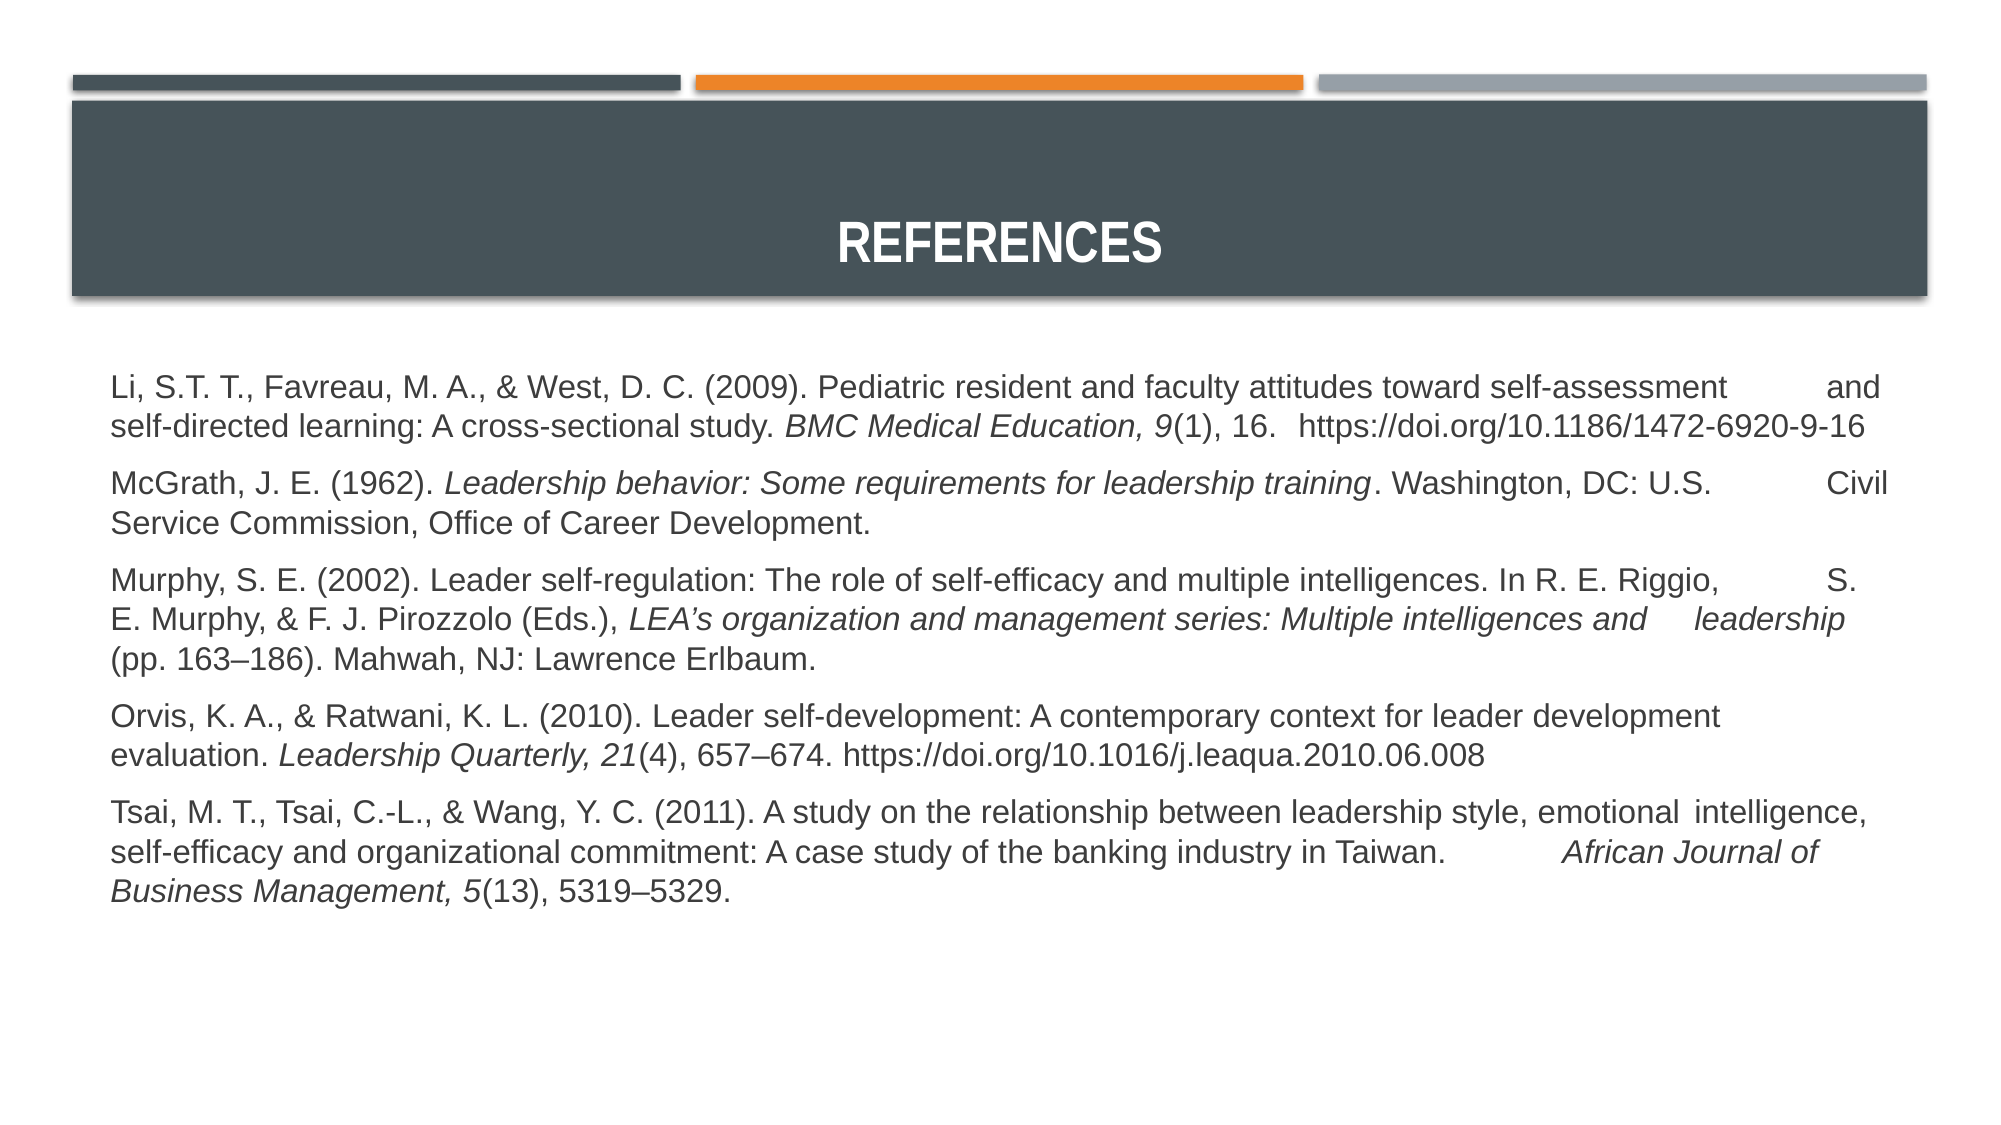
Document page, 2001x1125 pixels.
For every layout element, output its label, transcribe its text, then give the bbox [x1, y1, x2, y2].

list Li, S.T. T., Favreau, M. A., & West, D. C. (2009). Pediatric resident and faculty attitudes toward self-assessment and self-directed learning: A cross-sectional study. BMC Medical Education, 9(1), 16. https://doi.org/10.1186/1472-6920-9-16 McGrath, J. E. (1962). Leadership behavior: Some requirements for leadership training. Washington, DC: U.S. Civil Service Commission, Office of Career Development. Murphy, S. E. (2002). Leader self-regulation: The role of self-efficacy and multiple intelligences. In R. E. Riggio, S. E. Murphy, & F. J. Pirozzolo (Eds.), LEA’s organization and management series: Multiple intelligences and leadership (pp. 163–186). Mahwah, NJ: Lawrence Erlbaum. Orvis, K. A., & Ratwani, K. L. (2010). Leader self-development: A contemporary context for leader development evaluation. Leadership Quarterly, 21(4), 657–674. https://doi.org/10.1016/j.leaqua.2010.06.008 Tsai, M. T., Tsai, C.-L., & Wang, Y. C. (2011). A study on the relationship between leadership style, emotional intelligence, self-efficacy and organizational commitment: A case study of the banking industry in Taiwan. African Journal of Business Management, 5(13), 5319–5329. [95, 357, 1905, 962]
title REFERENCES [95, 115, 1905, 282]
